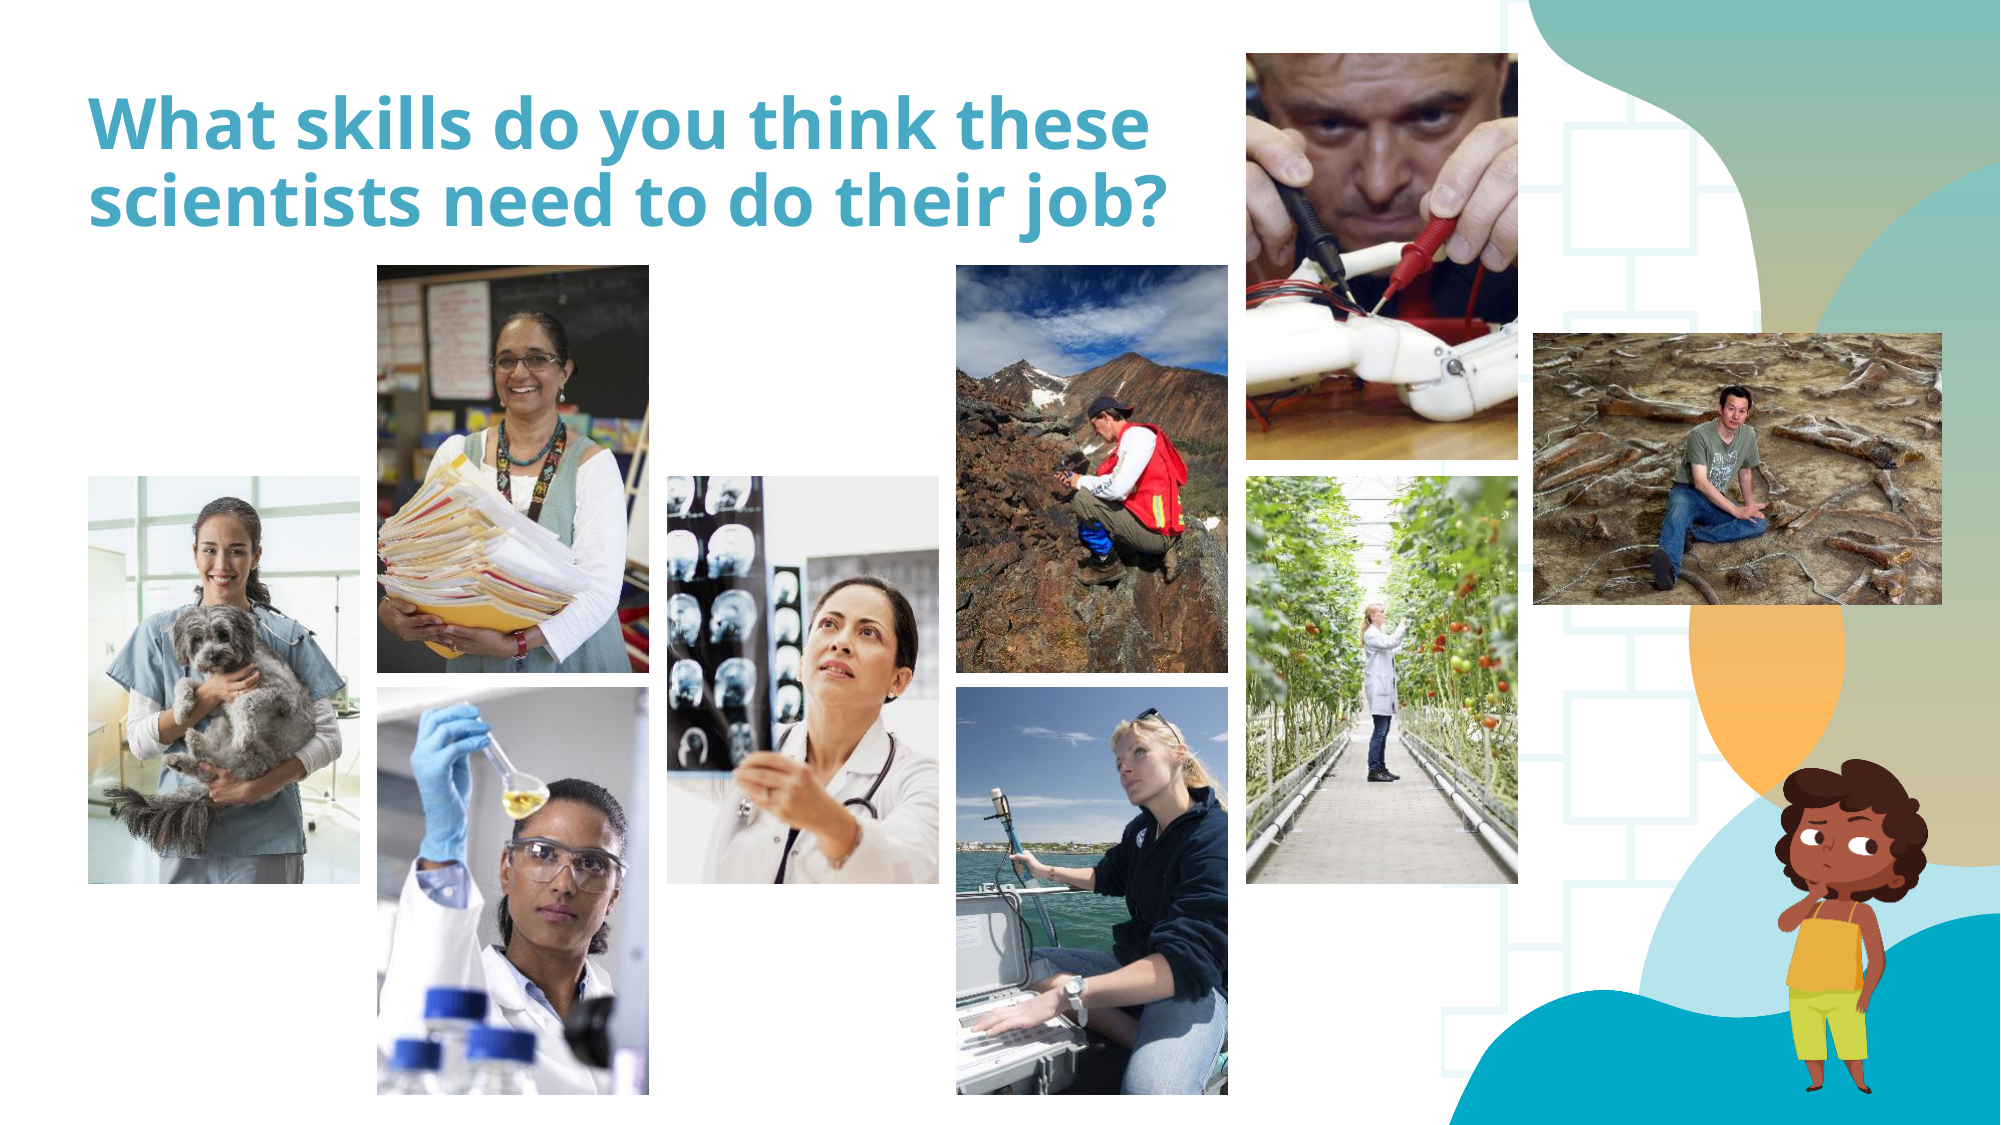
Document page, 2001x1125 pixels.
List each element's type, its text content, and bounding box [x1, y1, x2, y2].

picture [667, 476, 939, 884]
picture [956, 265, 1228, 673]
title What skills do you think these scientists need to do their job? [88, 88, 1245, 249]
picture [377, 265, 649, 673]
picture [88, 476, 360, 884]
picture [956, 687, 1228, 1095]
picture [1245, 0, 2000, 1125]
picture [377, 687, 649, 1096]
